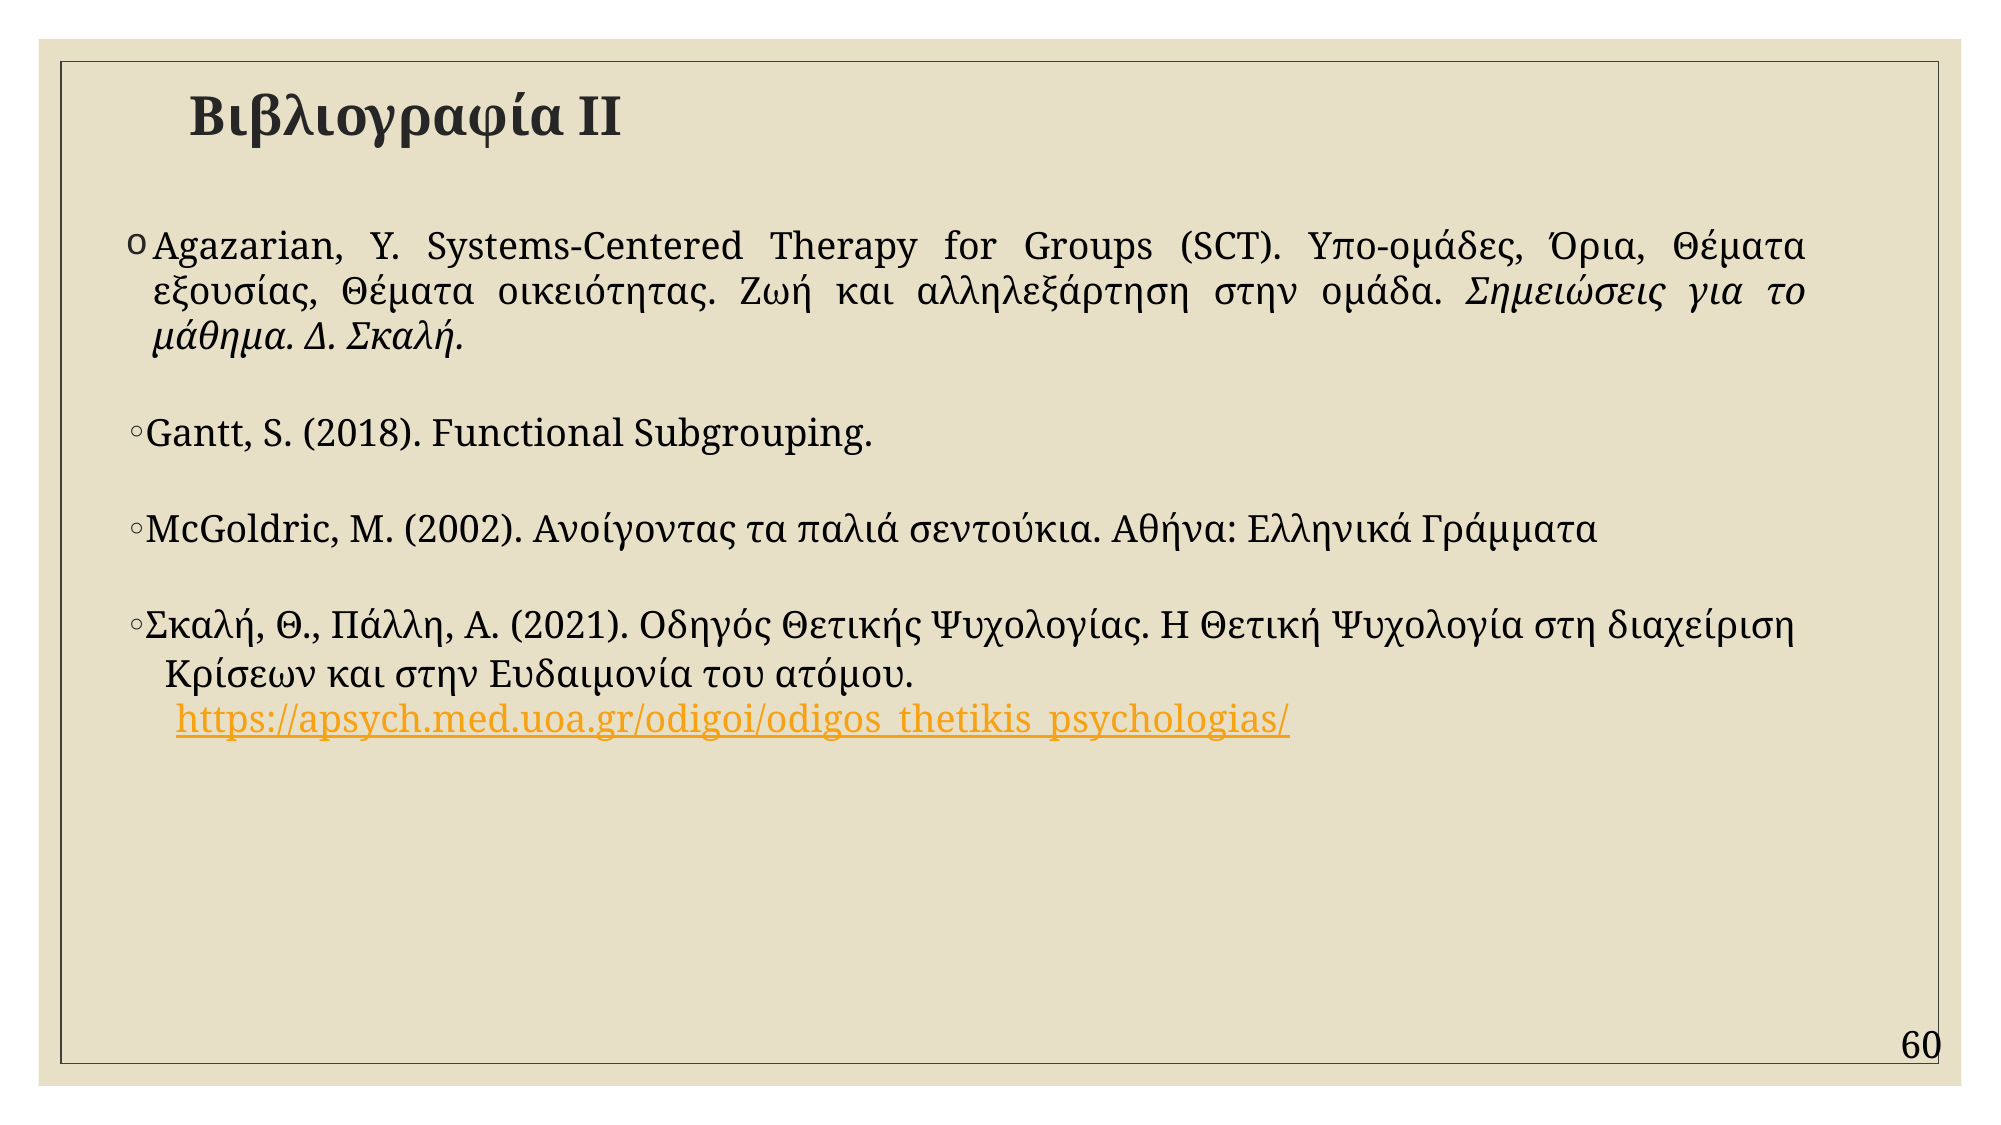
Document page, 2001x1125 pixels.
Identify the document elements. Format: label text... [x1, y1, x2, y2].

text_box 60 [1717, 1034, 1958, 1080]
list Agazarian, Y. Systems-Centered Therapy for Groups (SCT). Yπο-ομάδες, Όρια, Θέματα εξουσίας, Θέματα οικειότητας. Ζωή και αλληλεξάρτηση στην ομάδα. Σημειώσεις για το μάθημα. Δ. Σκαλή. Gantt, S. (2018). Functional Subgrouping. McGoldric, Μ. (2002). Ανοίγοντας τα παλιά σεντούκια. Αθήνα: Ελληνικά Γράμματα Σκαλή, Θ., Πάλλη, Α. (2021). Οδηγός Θετικής Ψυχολογίας. Η Θετική Ψυχολογία στη διαχείριση Κρίσεων και στην Ευδαιμονία του ατόμου. https://apsych.med.uoa.gr/odigoi/odigos_thetikis_psychologias/ [110, 165, 1850, 1125]
title Βιβλιογραφία ΙΙ [174, 80, 1825, 155]
